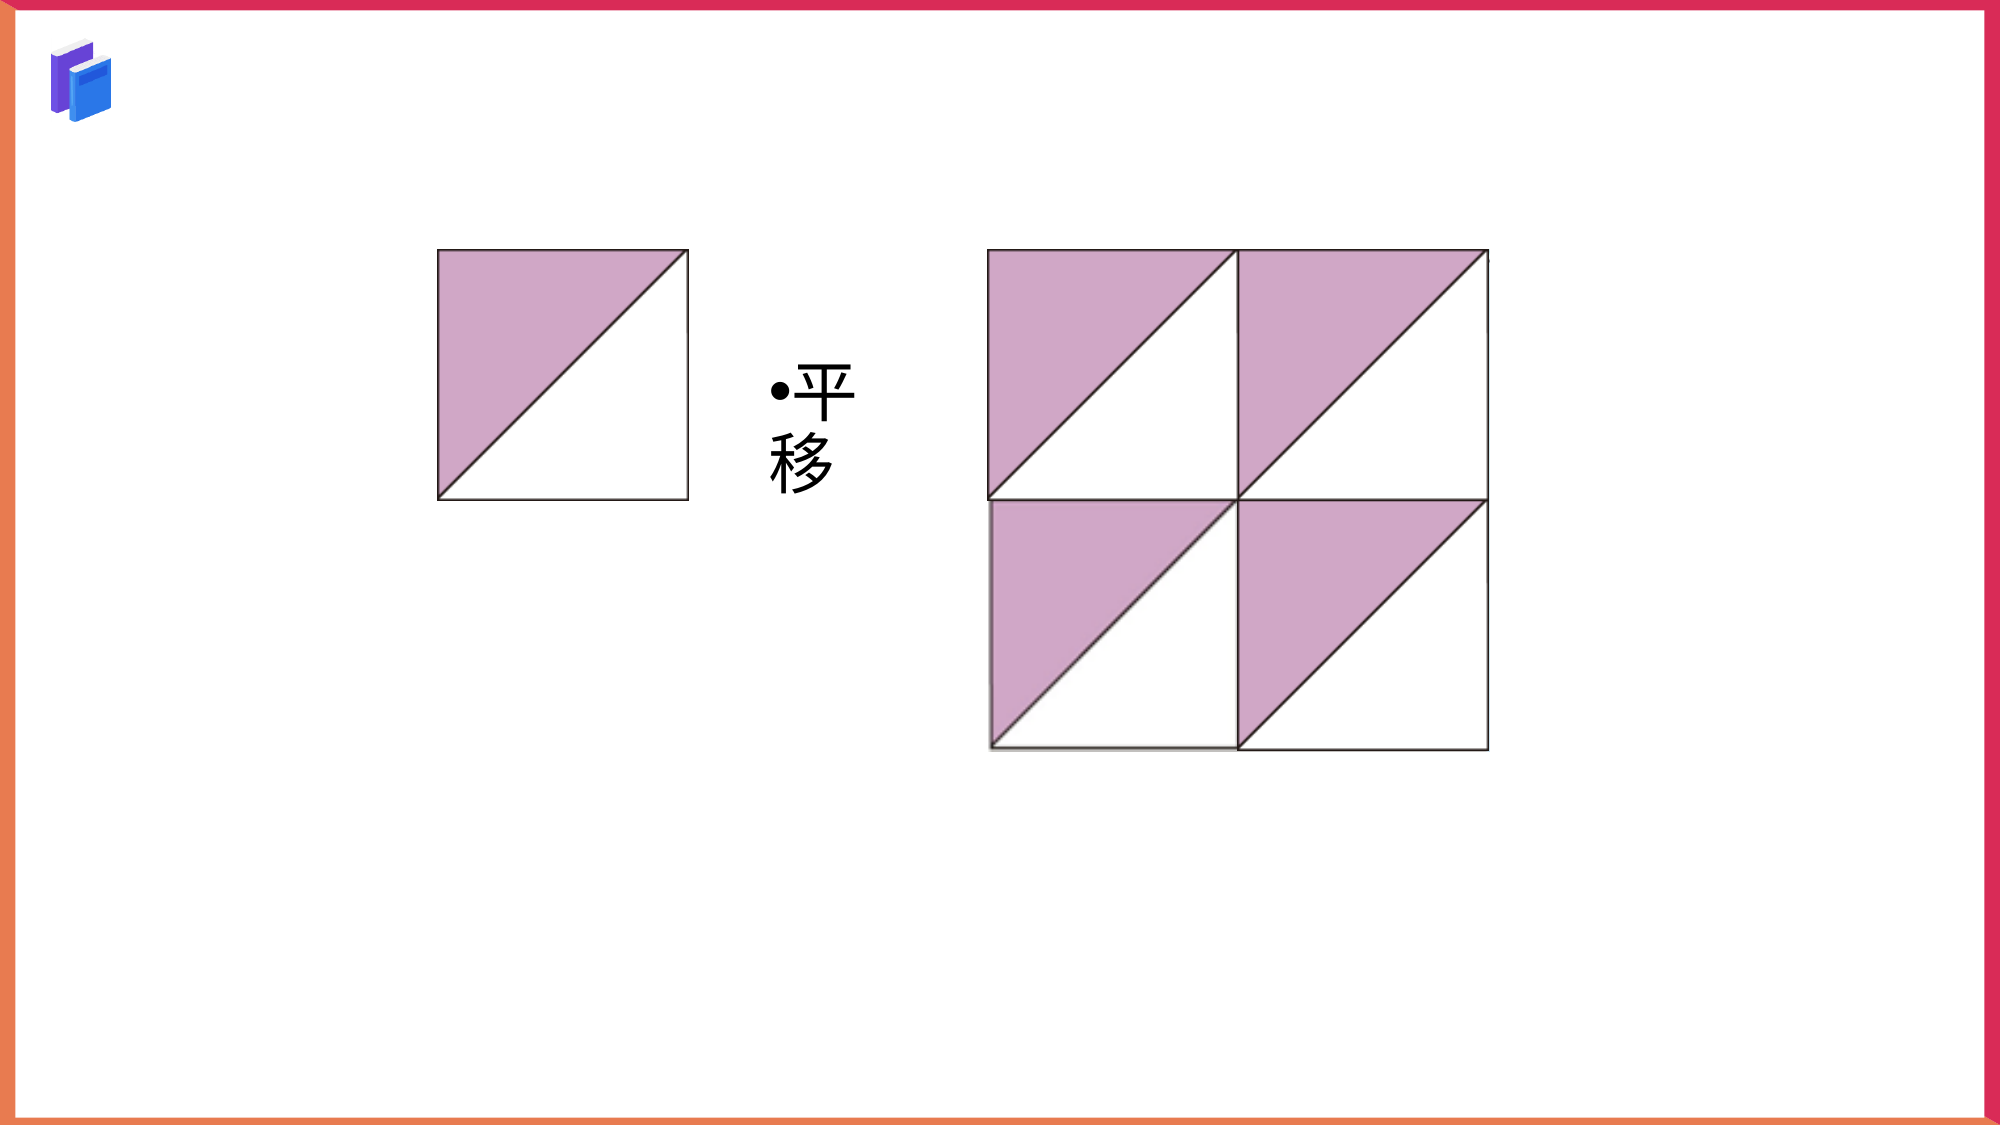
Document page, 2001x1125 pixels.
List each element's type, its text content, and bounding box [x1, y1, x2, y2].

picture [51, 38, 111, 122]
text_box 平移 [753, 351, 923, 511]
picture [437, 249, 689, 501]
picture [987, 249, 1490, 752]
